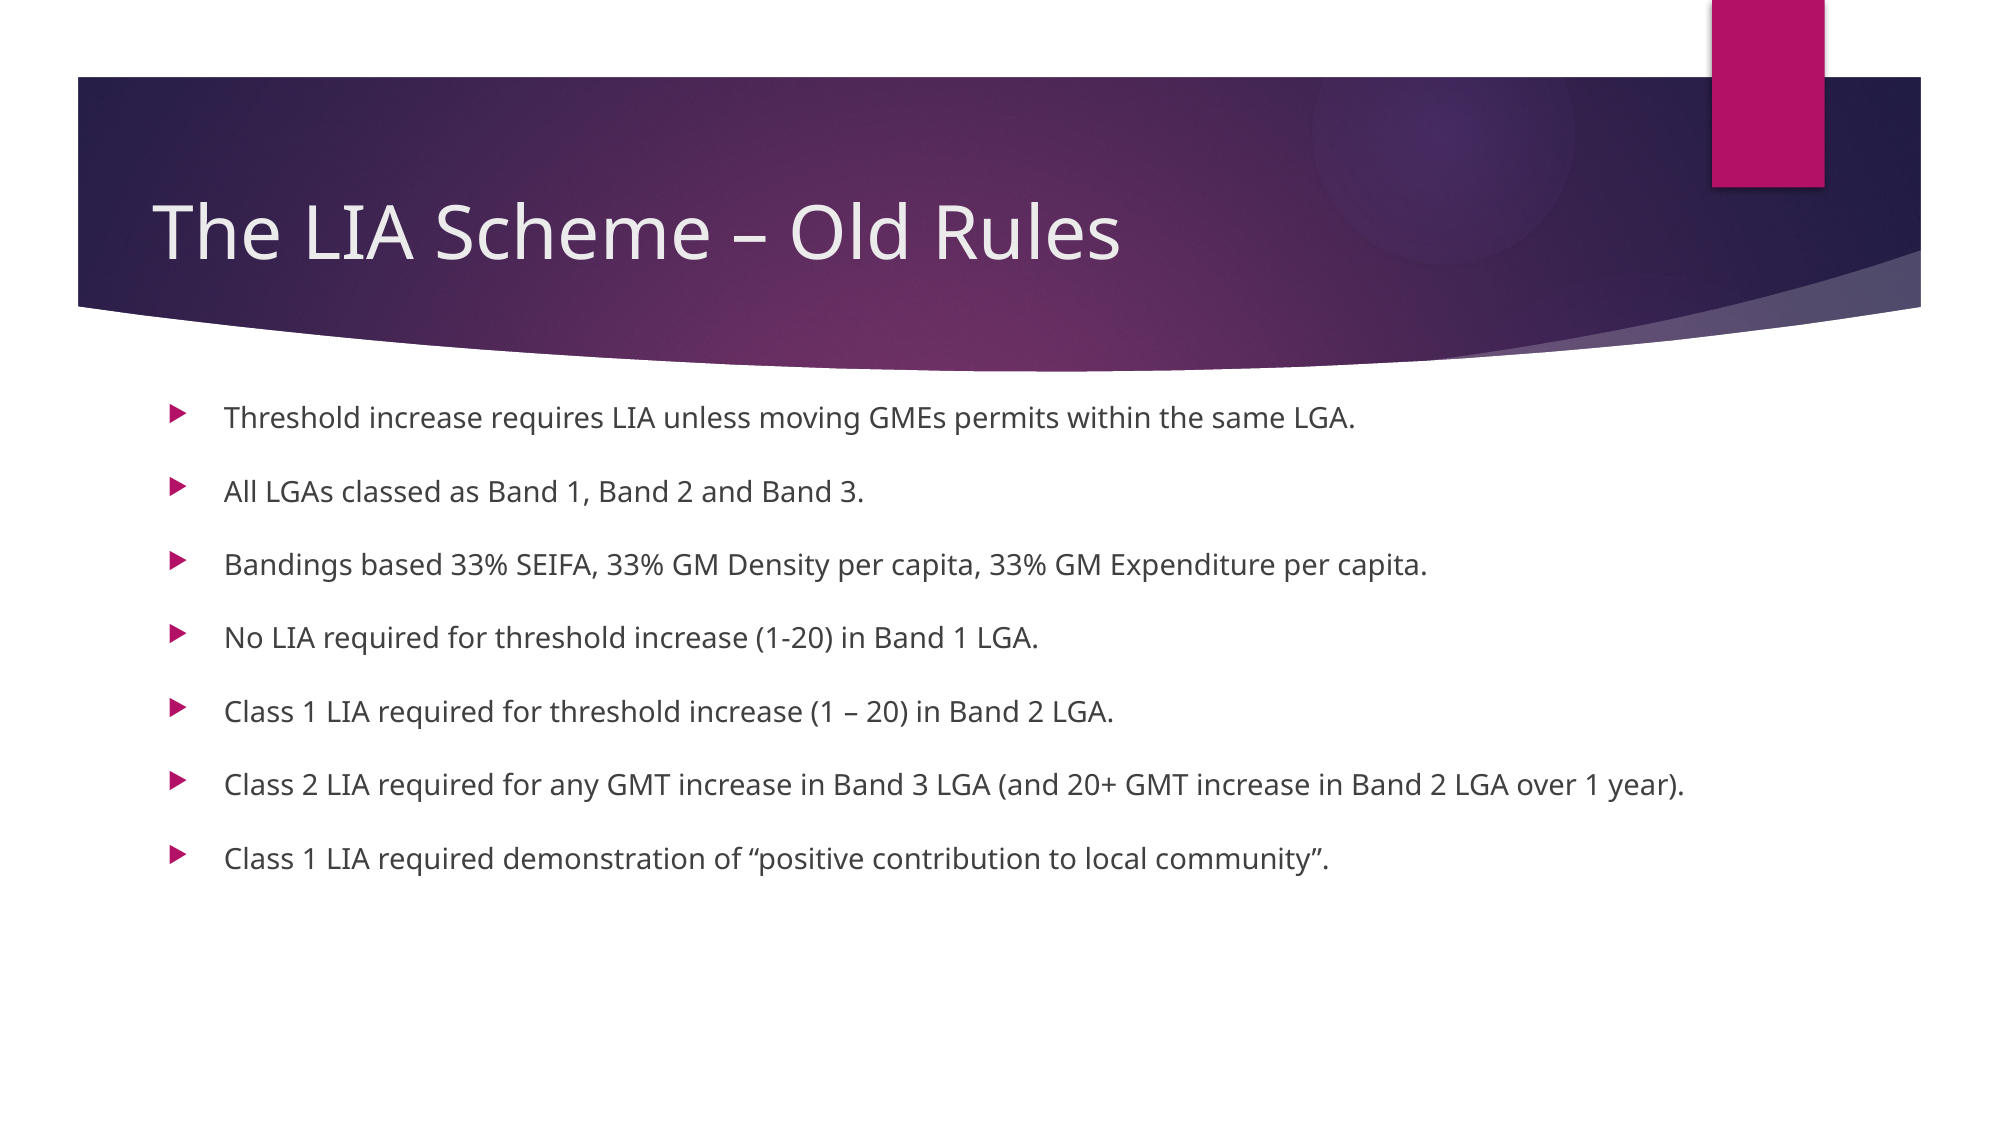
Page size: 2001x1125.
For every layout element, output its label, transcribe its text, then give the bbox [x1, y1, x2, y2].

list Threshold increase requires LIA unless moving GMEs permits within the same LGA. All LGAs classed as Band 1, Band 2 and Band 3. Bandings based 33% SEIFA, 33% GM Density per capita, 33% GM Expenditure per capita. No LIA required for threshold increase (1-20) in Band 1 LGA. Class 1 LIA required for threshold increase (1 – 20) in Band 2 LGA. Class 2 LIA required for any GMT increase in Band 3 LGA (and 20+ GMT increase in Band 2 LGA over 1 year). Class 1 LIA required demonstration of “positive contribution to local community”. [152, 374, 1791, 1014]
title The LIA Scheme – Old Rules [137, 145, 1863, 314]
